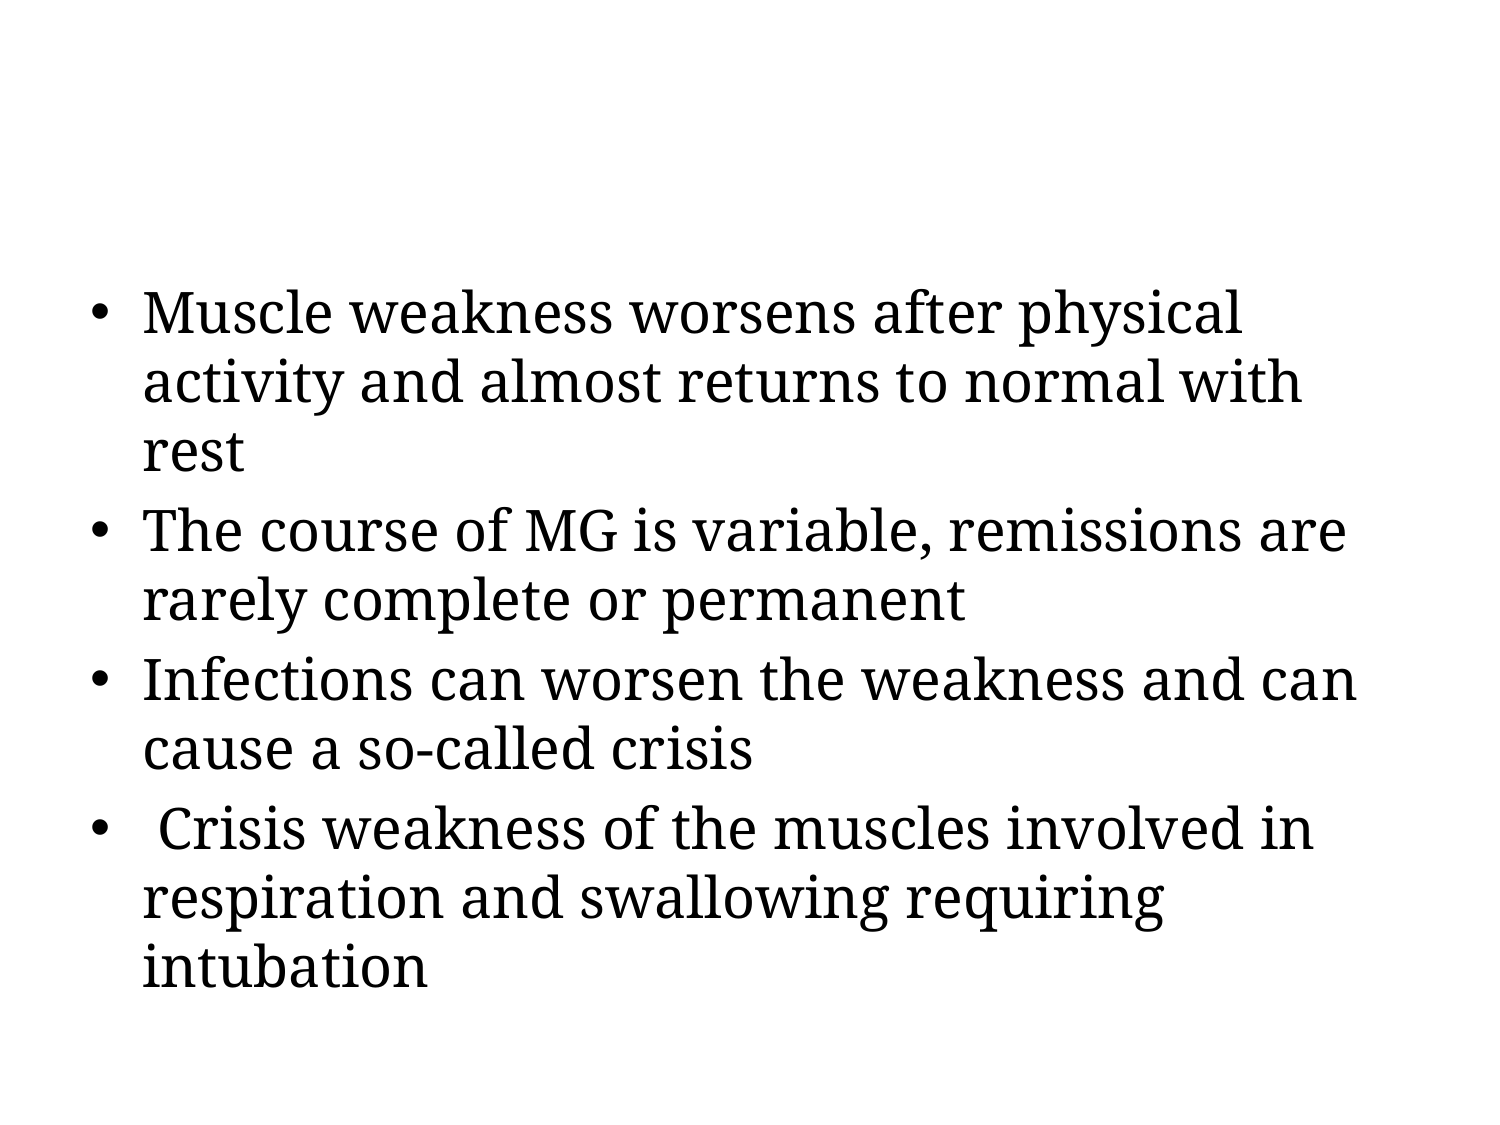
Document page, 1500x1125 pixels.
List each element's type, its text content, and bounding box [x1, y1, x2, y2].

list Muscle weakness worsens after physical activity and almost returns to normal with rest The course of MG is variable, remissions are rarely complete or permanent Infections can worsen the weakness and can cause a so-called crisis Crisis weakness of the muscles involved in respiration and swallowing requiring intubation [75, 268, 1425, 1012]
